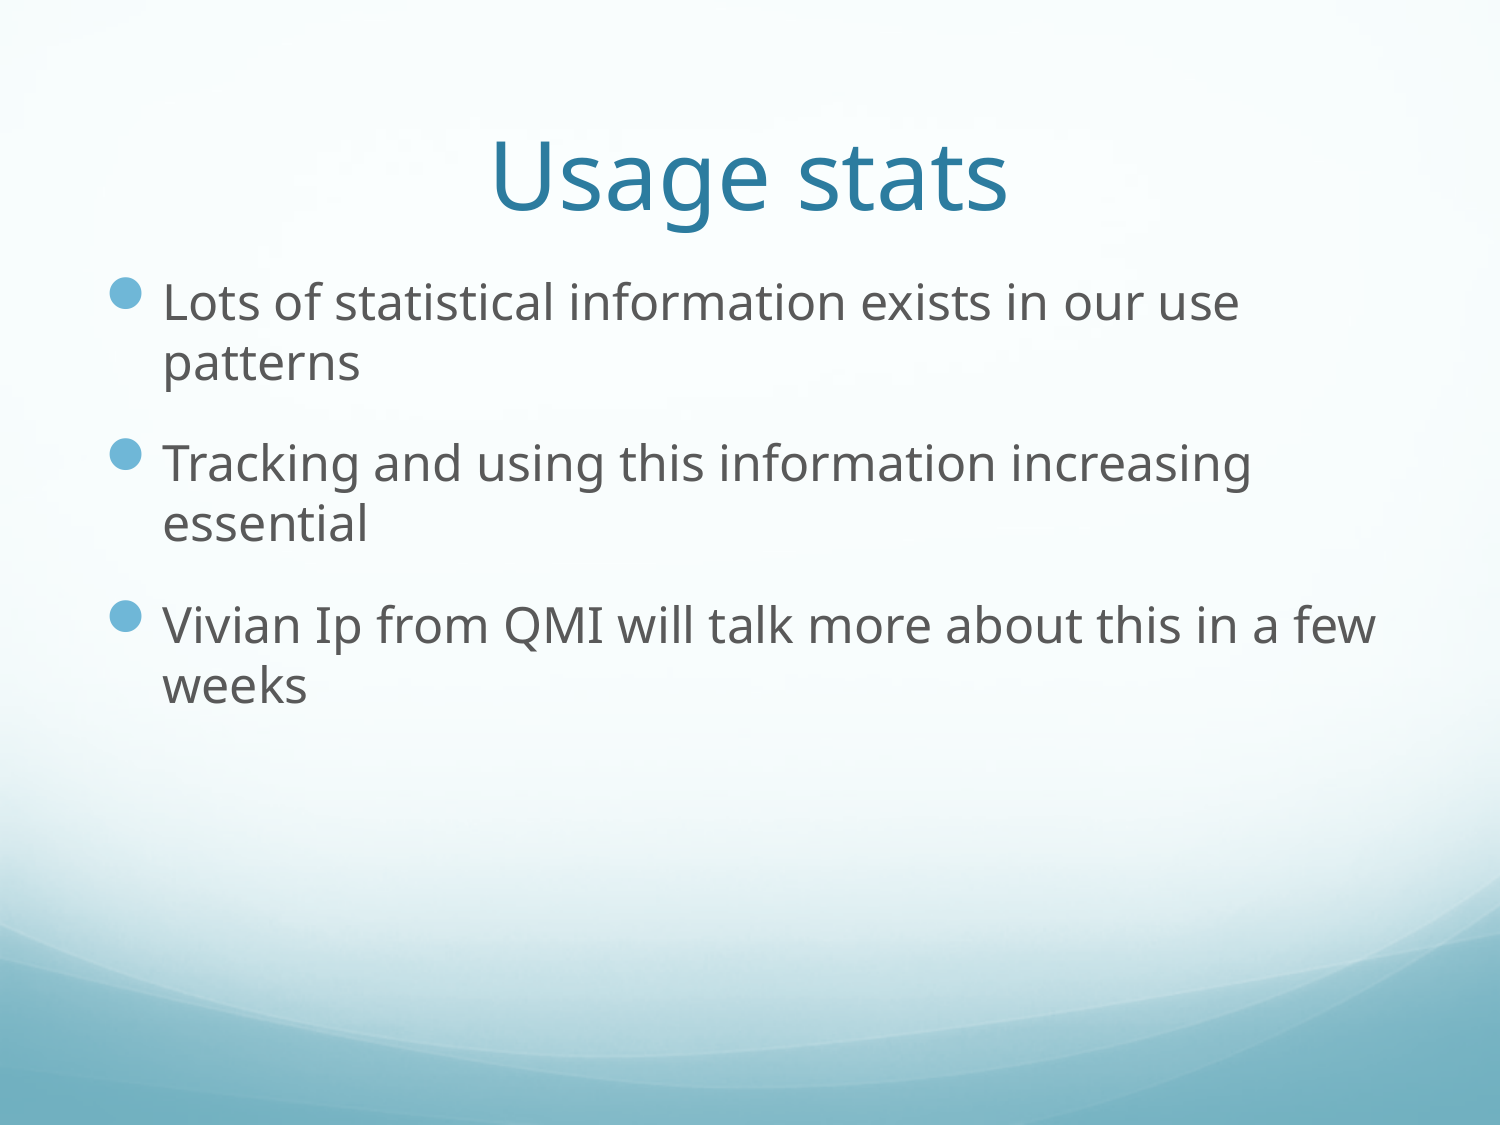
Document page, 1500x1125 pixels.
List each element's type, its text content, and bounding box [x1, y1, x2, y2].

list Lots of statistical information exists in our use patterns Tracking and using this information increasing essential Vivian Ip from QMI will talk more about this in a few weeks [90, 262, 1410, 975]
title Usage stats [90, 17, 1410, 237]
